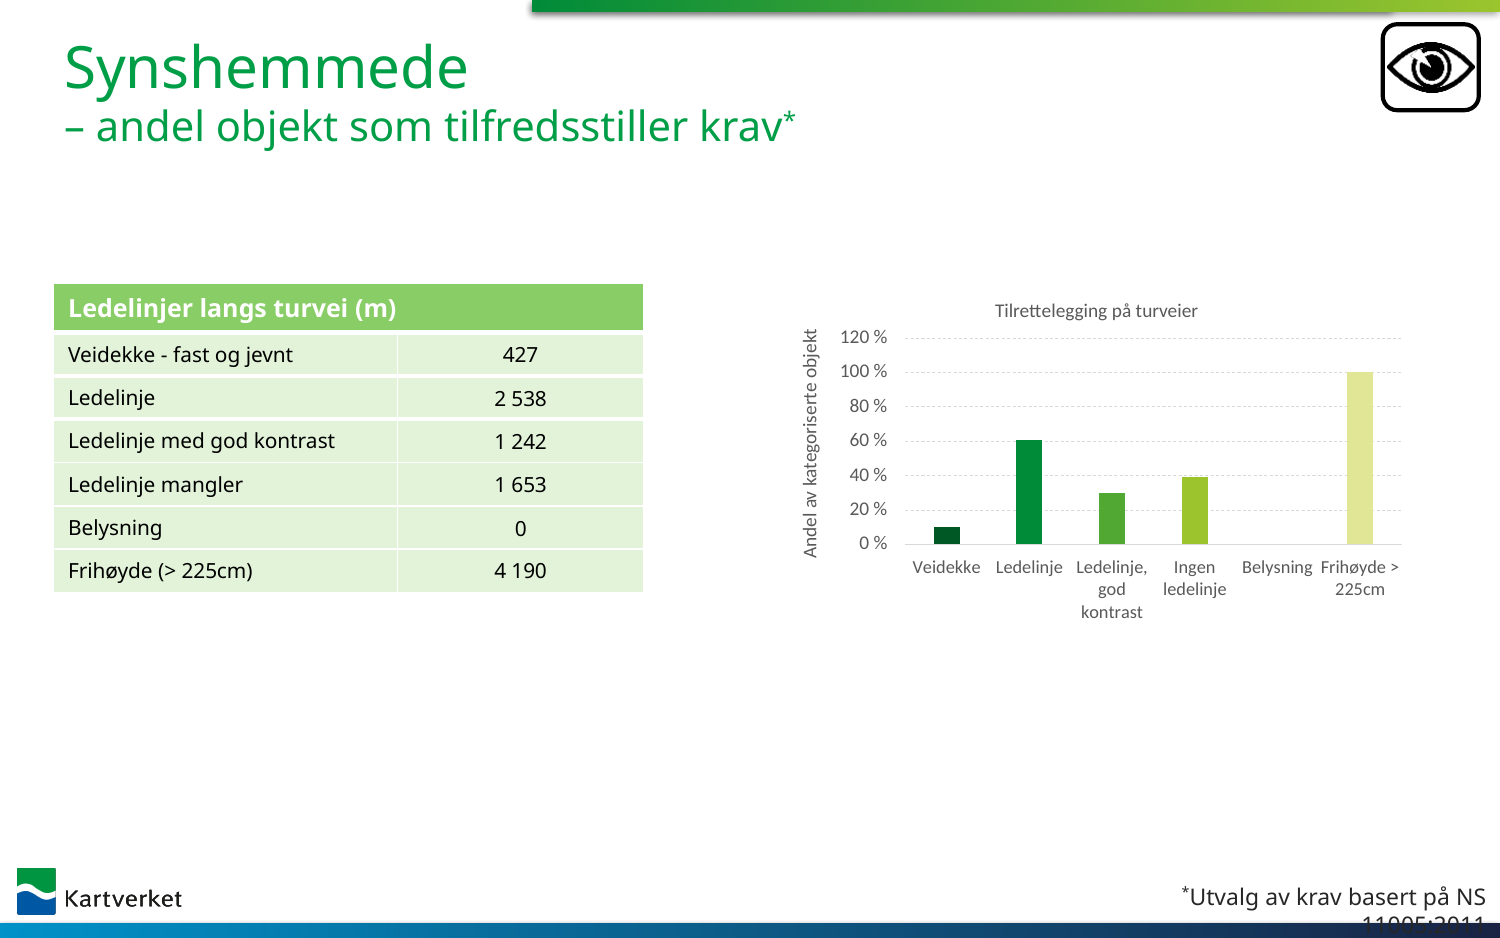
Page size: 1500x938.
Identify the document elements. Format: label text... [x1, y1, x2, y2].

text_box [1382, 24, 1480, 111]
table_cell Ledelinje med god kontrast [54, 421, 397, 462]
text_box Synshemmede – andel objekt som tilfredsstiller krav* [49, 24, 1431, 158]
table_cell Belysning [54, 507, 397, 548]
table_cell 1 242 [398, 421, 643, 462]
table_cell 0 [398, 507, 643, 548]
table_cell Ledelinje [54, 378, 397, 417]
table_cell 1 653 [398, 463, 643, 505]
table_cell Frihøyde (> 225cm) [54, 550, 397, 592]
text_box *Utvalg av krav basert på NS 11005:2011 [1068, 873, 1500, 938]
table_cell 4 190 [398, 550, 643, 592]
table_cell Ledelinje mangler [54, 463, 397, 505]
picture [791, 291, 1402, 630]
table_cell 2 538 [398, 378, 643, 417]
table_cell Veidekke - fast og jevnt [54, 335, 397, 374]
table_header Ledelinjer langs turvei (m) [54, 284, 643, 330]
table_cell 427 [398, 335, 643, 374]
